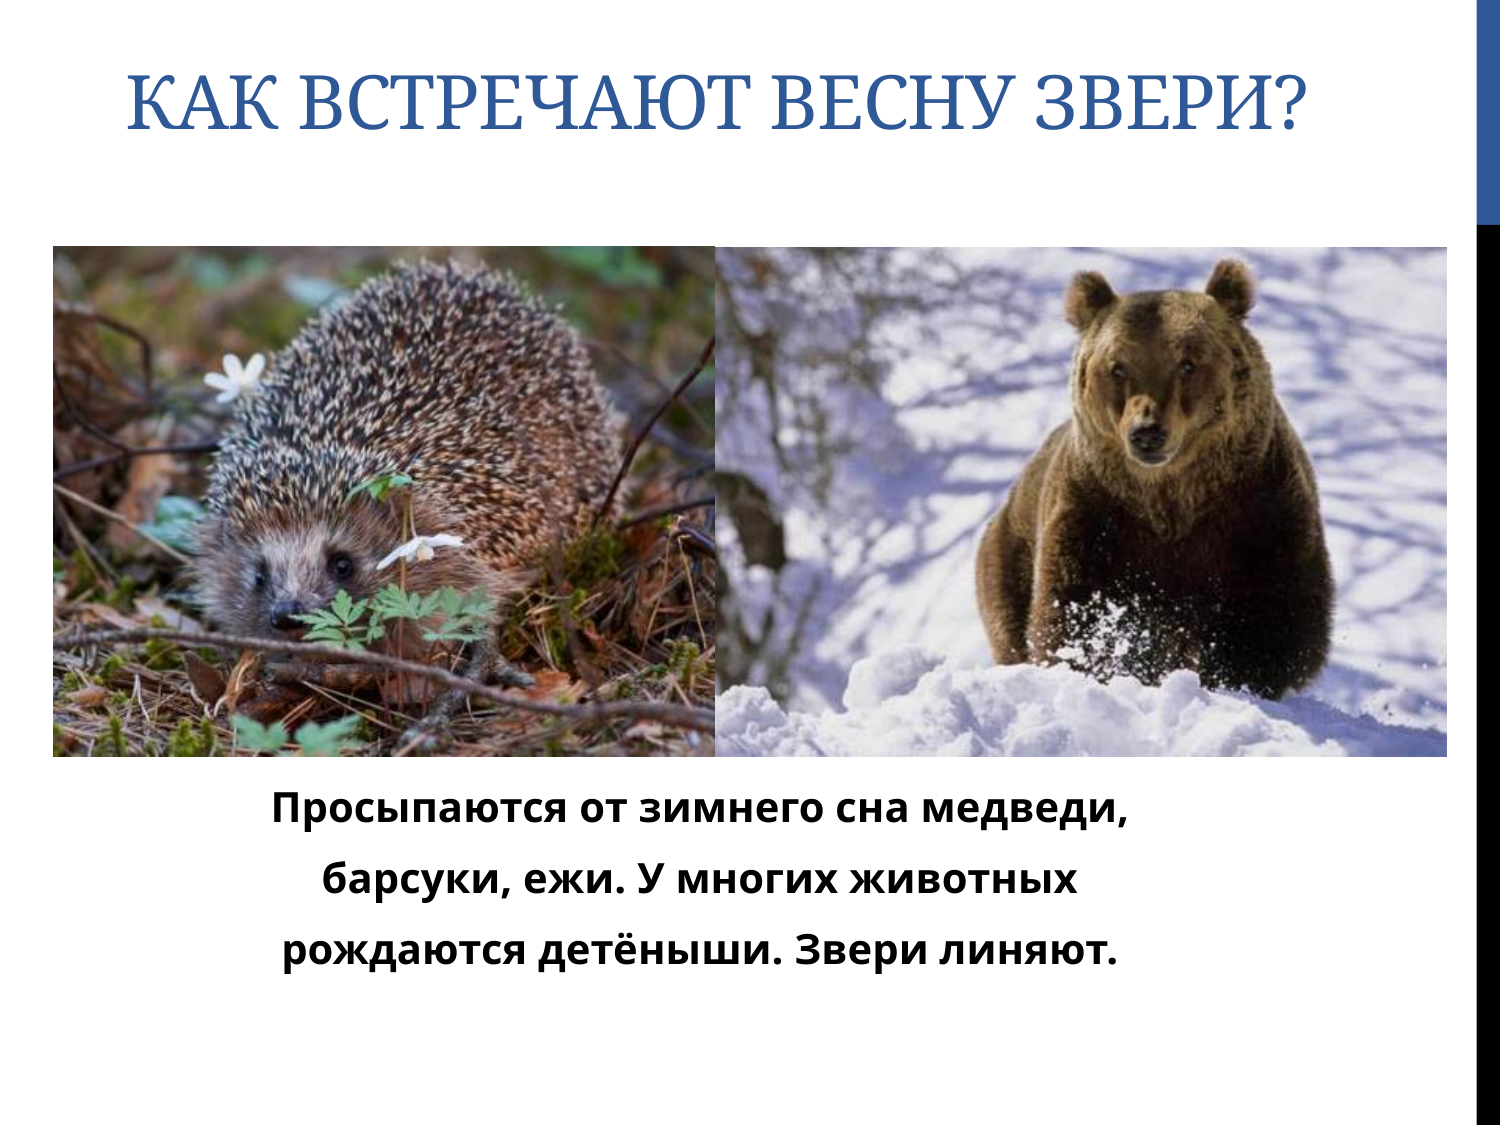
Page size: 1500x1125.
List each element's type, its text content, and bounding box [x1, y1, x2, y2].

list Просыпаются от зимнего сна медведи, барсуки, ежи. У многих животных рождаются детёныши. Звери линяют. [74, 773, 1326, 1006]
title Как встречают весну звери? [75, 24, 1360, 153]
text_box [52, 245, 1448, 758]
